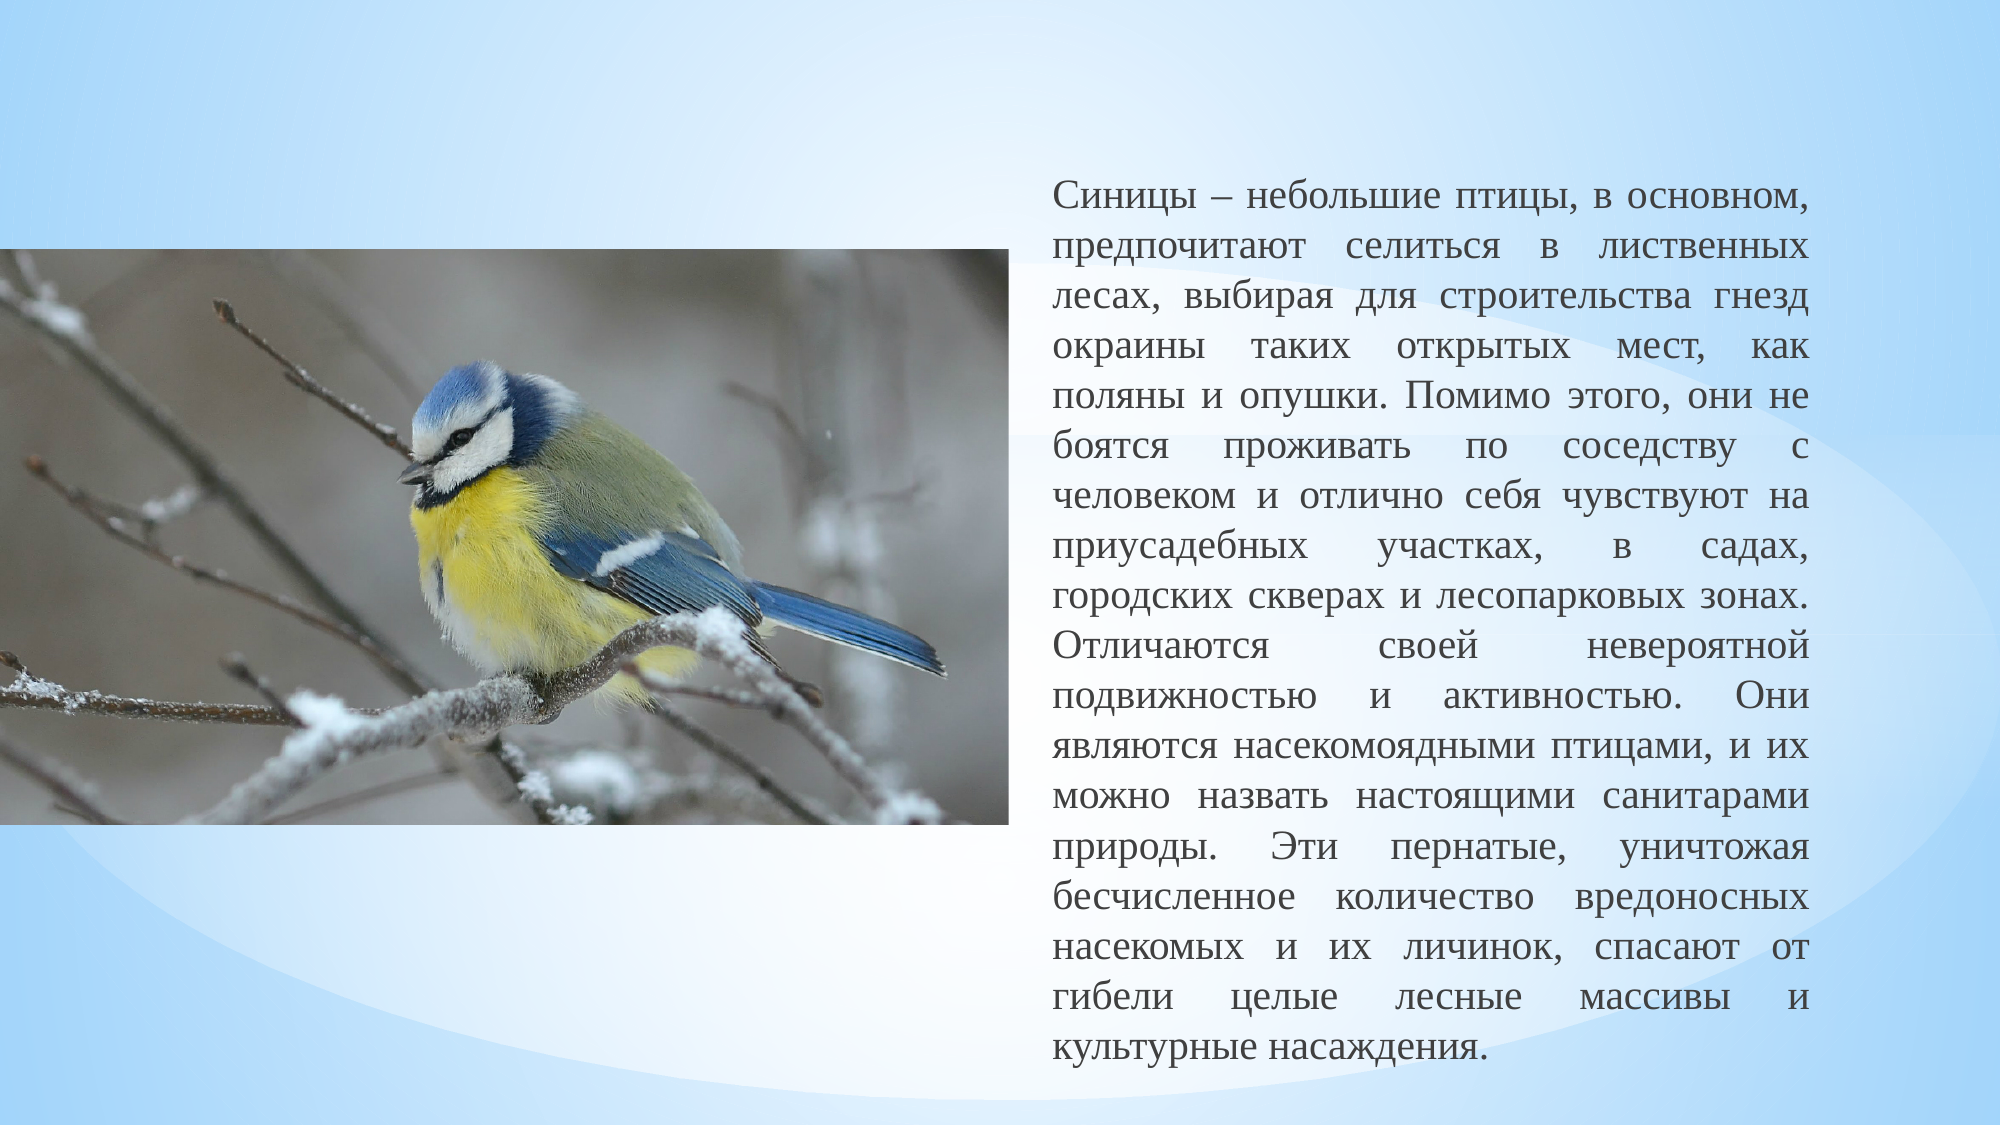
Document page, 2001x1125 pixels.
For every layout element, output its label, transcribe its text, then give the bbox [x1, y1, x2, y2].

picture [0, 249, 1009, 826]
list Синицы – небольшие птицы, в основном, предпочитают селиться в лиственных лесах, выбирая для строительства гнезд окраины таких открытых мест, как поляны и опушки. Помимо этого, они не боятся проживать по соседству с человеком и отлично себя чувствуют на приусадебных участках, в садах, городских скверах и лесопарковых зонах. Отличаются своей невероятной подвижностью и активностью. Они являются насекомоядными птицами, и их можно назвать настоящими санитарами природы. Эти пернатые, уничтожая бесчисленное количество вредоносных насекомых и их личинок, спасают от гибели целые лесные массивы и культурные насаждения. [1037, 162, 1825, 1075]
